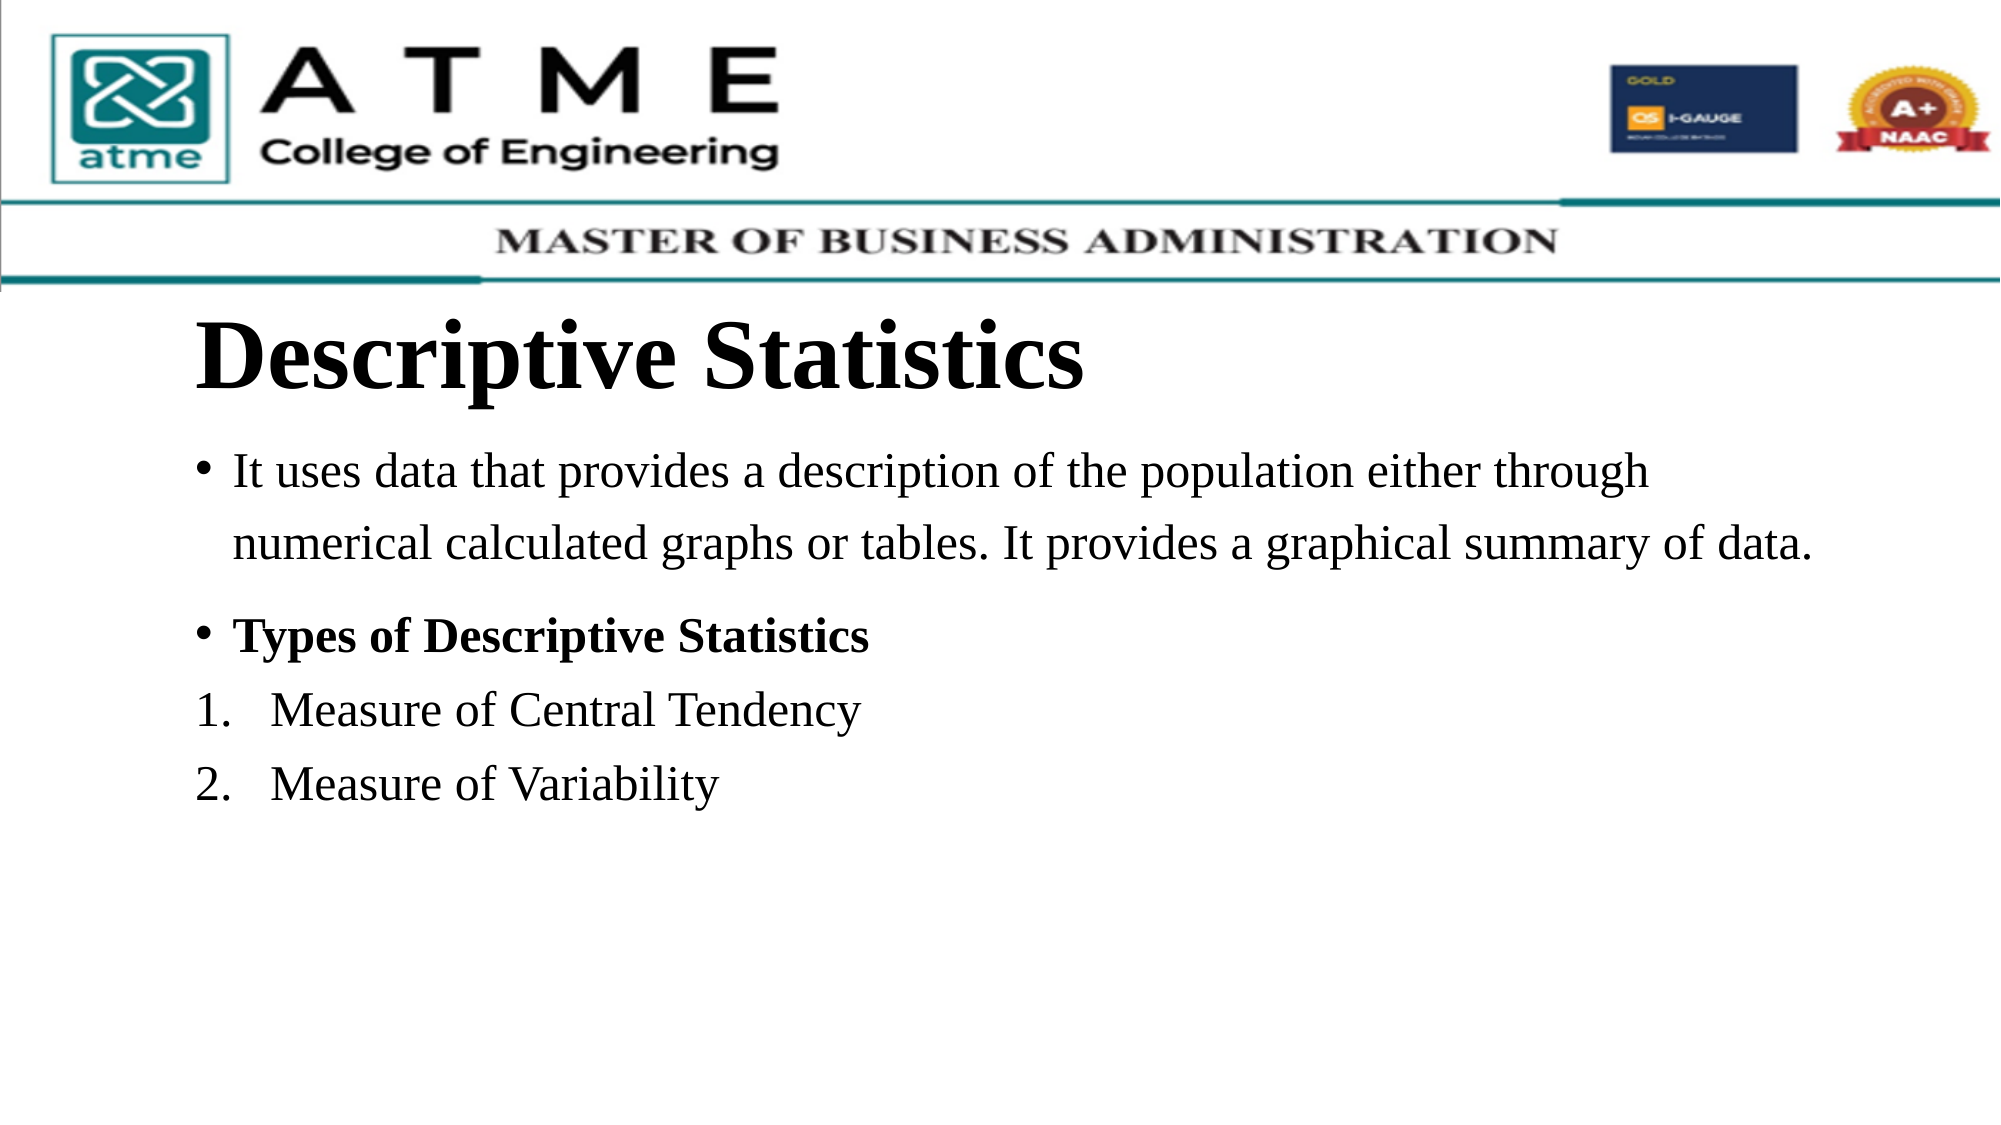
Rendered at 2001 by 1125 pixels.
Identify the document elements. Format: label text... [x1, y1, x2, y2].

list It uses data that provides a description of the population either through numerical calculated graphs or tables. It provides a graphical summary of data. Types of Descriptive Statistics Measure of Central Tendency Measure of Variability [180, 417, 1844, 978]
picture [0, 0, 2000, 292]
list Descriptive Statistics [180, 241, 1820, 417]
